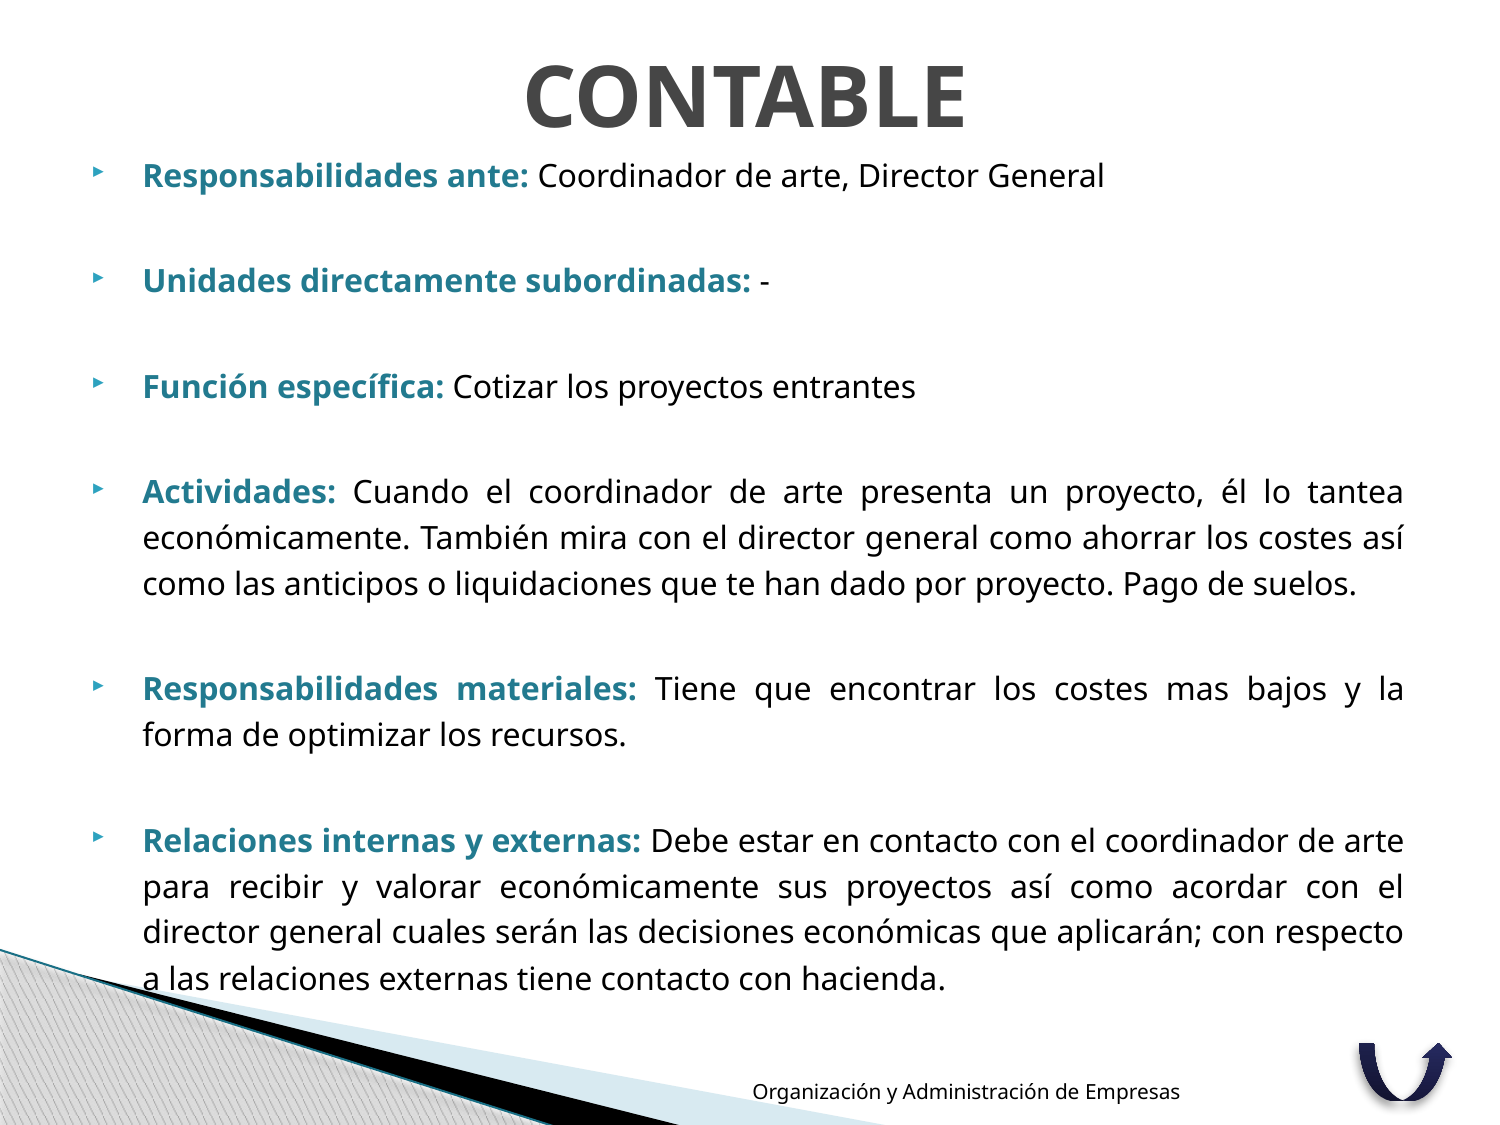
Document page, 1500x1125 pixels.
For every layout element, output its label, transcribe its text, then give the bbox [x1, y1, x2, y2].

title CONTABLE [70, 0, 1421, 188]
list Responsabilidades ante: Coordinador de arte, Director General Unidades directamente subordinadas: - Función específica: Cotizar los proyectos entrantes Actividades: Cuando el coordinador de arte presenta un proyecto, él lo tantea económicamente. También mira con el director general como ahorrar los costes así como las anticipos o liquidaciones que te han dado por proyecto. Pago de suelos. Responsabilidades materiales: Tiene que encontrar los costes mas bajos y la forma de optimizar los recursos. Relaciones internas y externas: Debe estar en contacto con el coordinador de arte para recibir y valorar económicamente sus proyectos así como acordar con el director general cuales serán las decisiones económicas que aplicarán; con respecto a las relaciones externas tiene contacto con hacienda. [70, 188, 1421, 1019]
text_box [1359, 1042, 1452, 1102]
footer Organización y Administración de Empresas [718, 1051, 1196, 1112]
